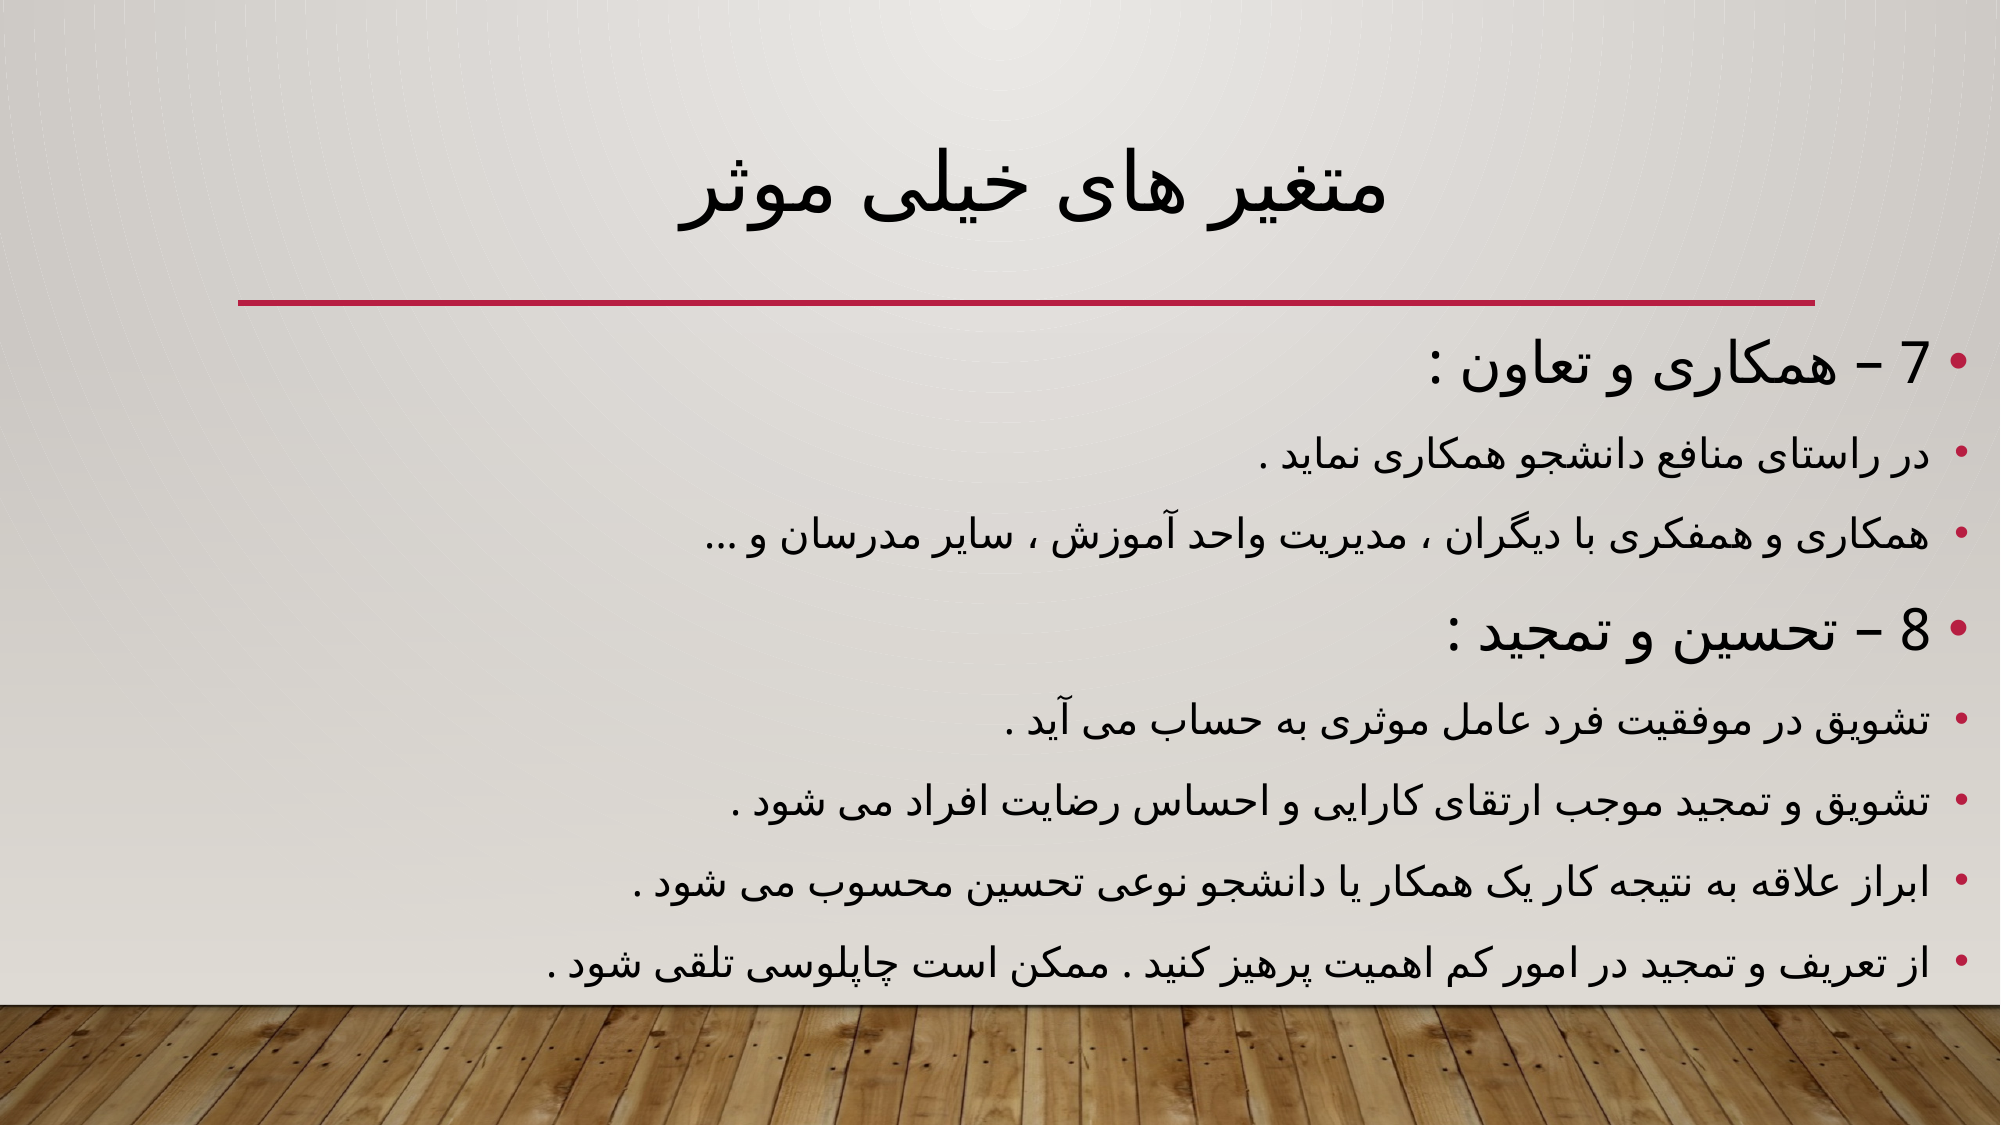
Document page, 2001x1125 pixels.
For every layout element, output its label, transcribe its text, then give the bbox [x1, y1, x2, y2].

list 7 – همکاری و تعاون : در راستای منافع دانشجو همکاری نماید . همکاری و همفکری با دیگران ، مدیریت واحد آموزش ، سایر مدرسان و ... 8 – تحسین و تمجید : تشویق در موفقیت فرد عامل موثری به حساب می آید . تشویق و تمجید موجب ارتقای کارایی و احساس رضایت افراد می شود . ابراز علاقه به نتیجه کار یک همکار یا دانشجو نوعی تحسین محسوب می شود . از تعریف و تمجید در امور کم اهمیت پرهیز کنید . ممکن است چاپلوسی تلقی شود . [14, 304, 1984, 993]
picture [0, 1005, 2000, 1125]
title متغیر های خیلی موثر [238, 131, 1814, 304]
